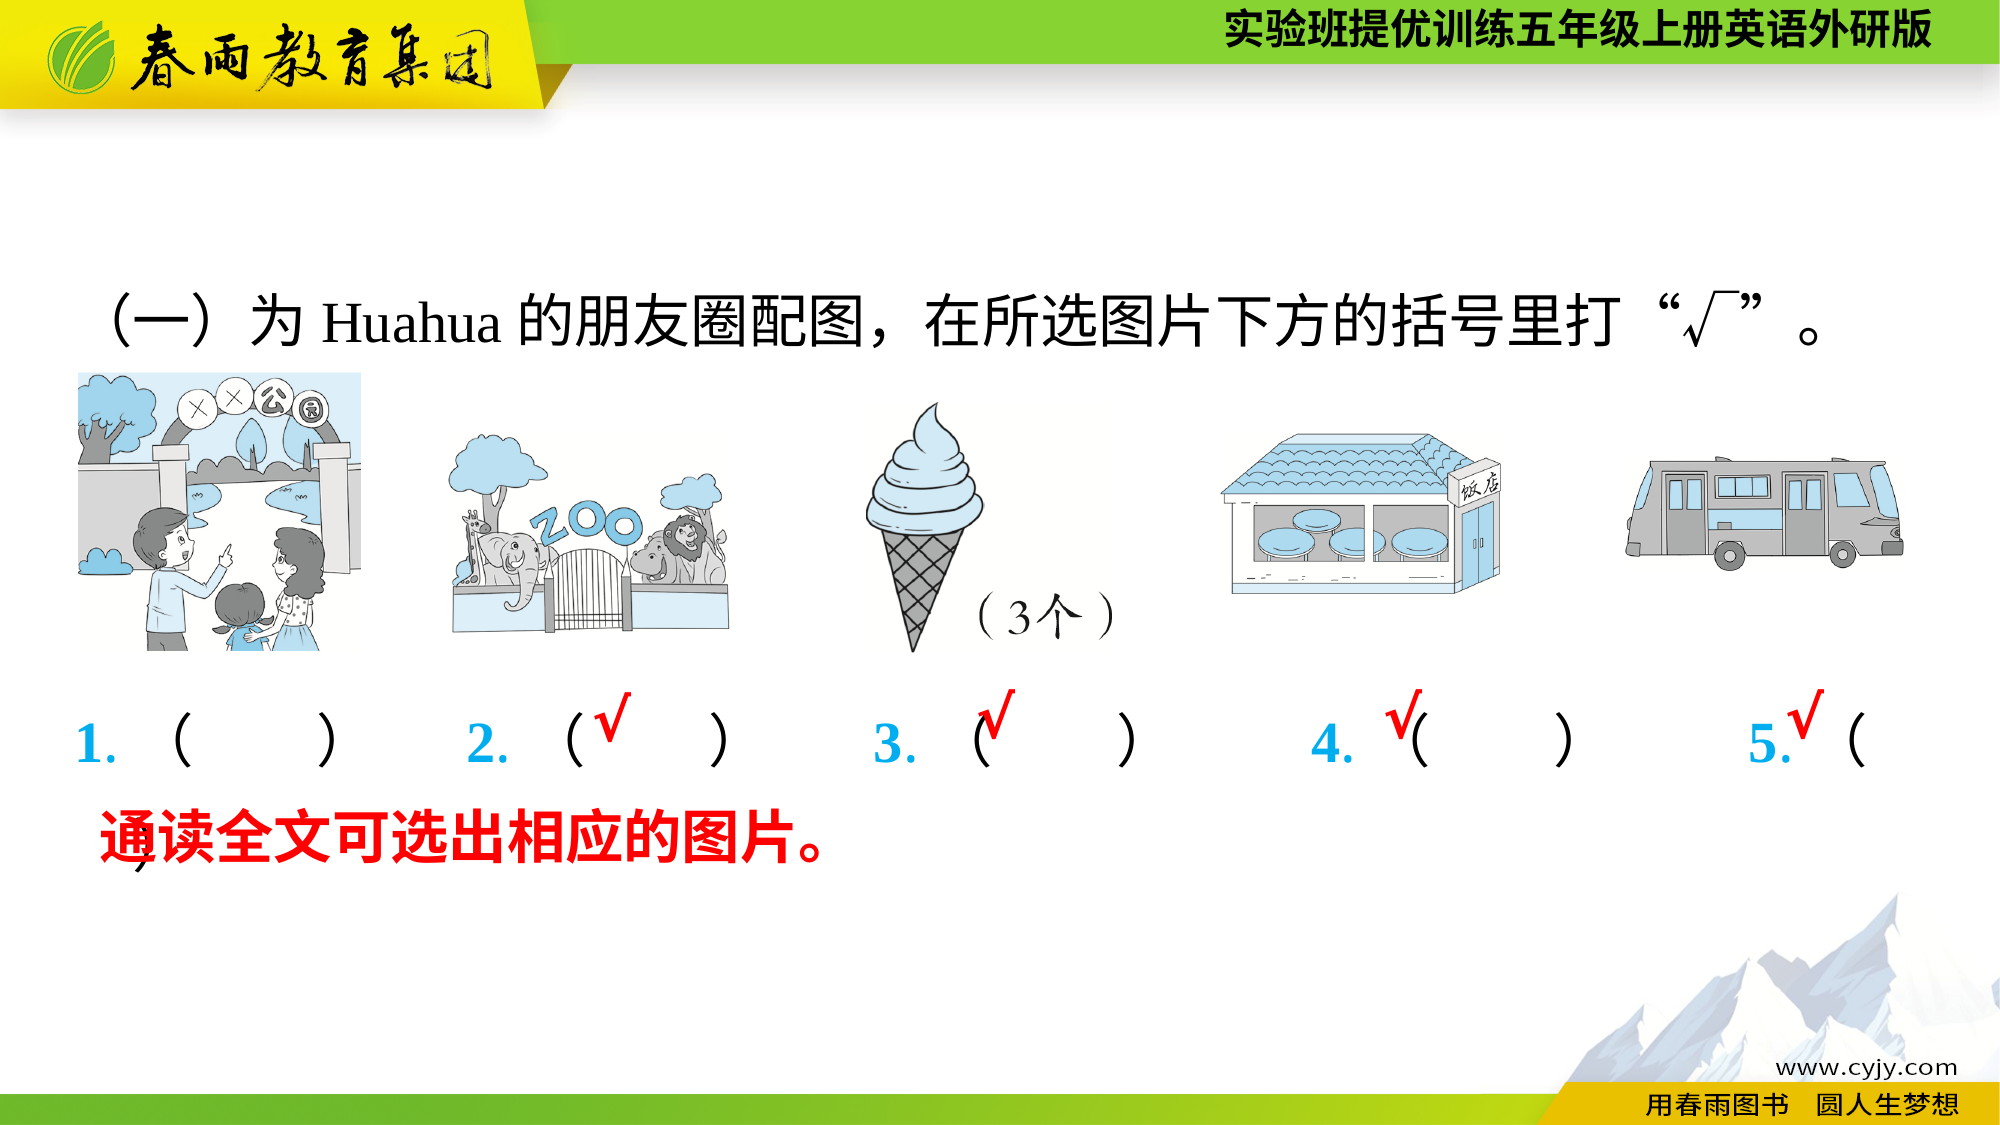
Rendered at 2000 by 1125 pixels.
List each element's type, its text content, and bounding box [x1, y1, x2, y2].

text_box √ [961, 672, 1030, 758]
list （一）为Huahua的朋友圈配图，在所选图片下方的括号里打“√”。 1.（ ） 2.（ ） 3.（ ） 4.（ ） 5.（ ） [59, 241, 1944, 787]
text_box 通读全文可选出相应的图片。 [84, 757, 872, 878]
text_box √ [1368, 673, 1437, 758]
text_box √ [1771, 672, 1840, 758]
text_box √ [577, 675, 646, 757]
picture [0, 0, 2000, 1125]
